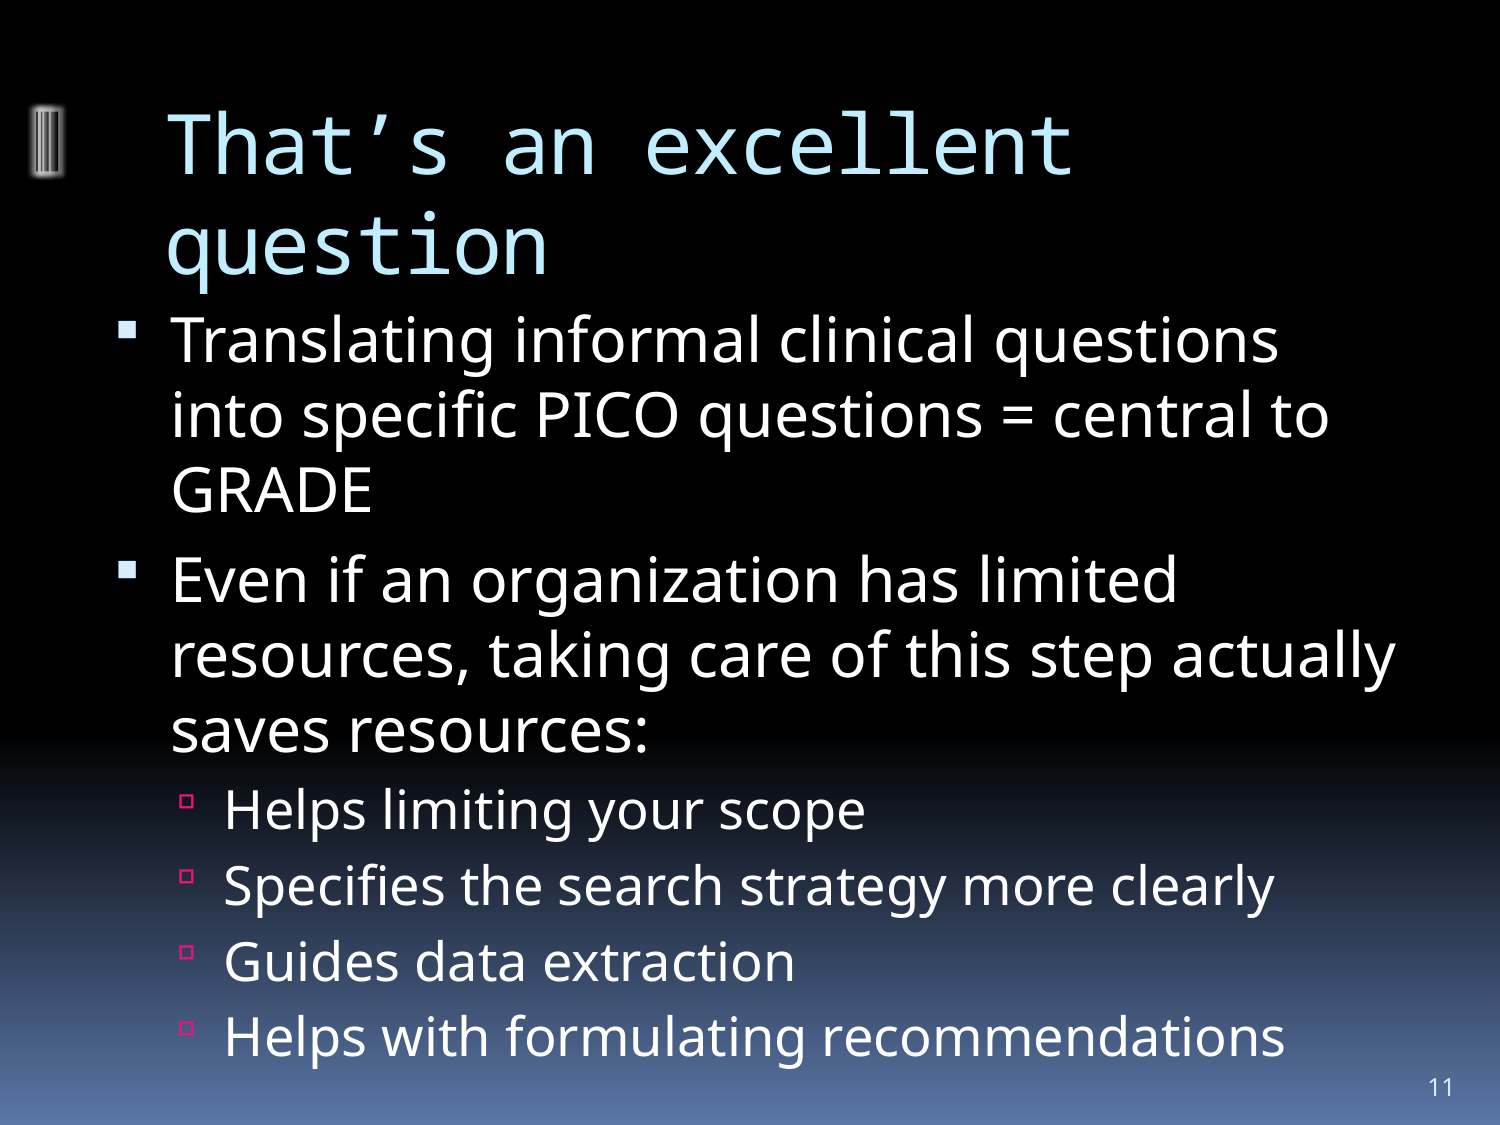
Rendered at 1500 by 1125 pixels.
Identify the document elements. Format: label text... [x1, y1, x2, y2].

title That’s an excellent question [150, 84, 1425, 235]
list Translating informal clinical questions into specific PICO questions = central to GRADE Even if an organization has limited resources, taking care of this step actually saves resources: Helps limiting your scope Specifies the search strategy more clearly Guides data extraction Helps with formulating recommendations [87, 292, 1426, 1043]
slide_number 11 [1412, 1052, 1488, 1113]
